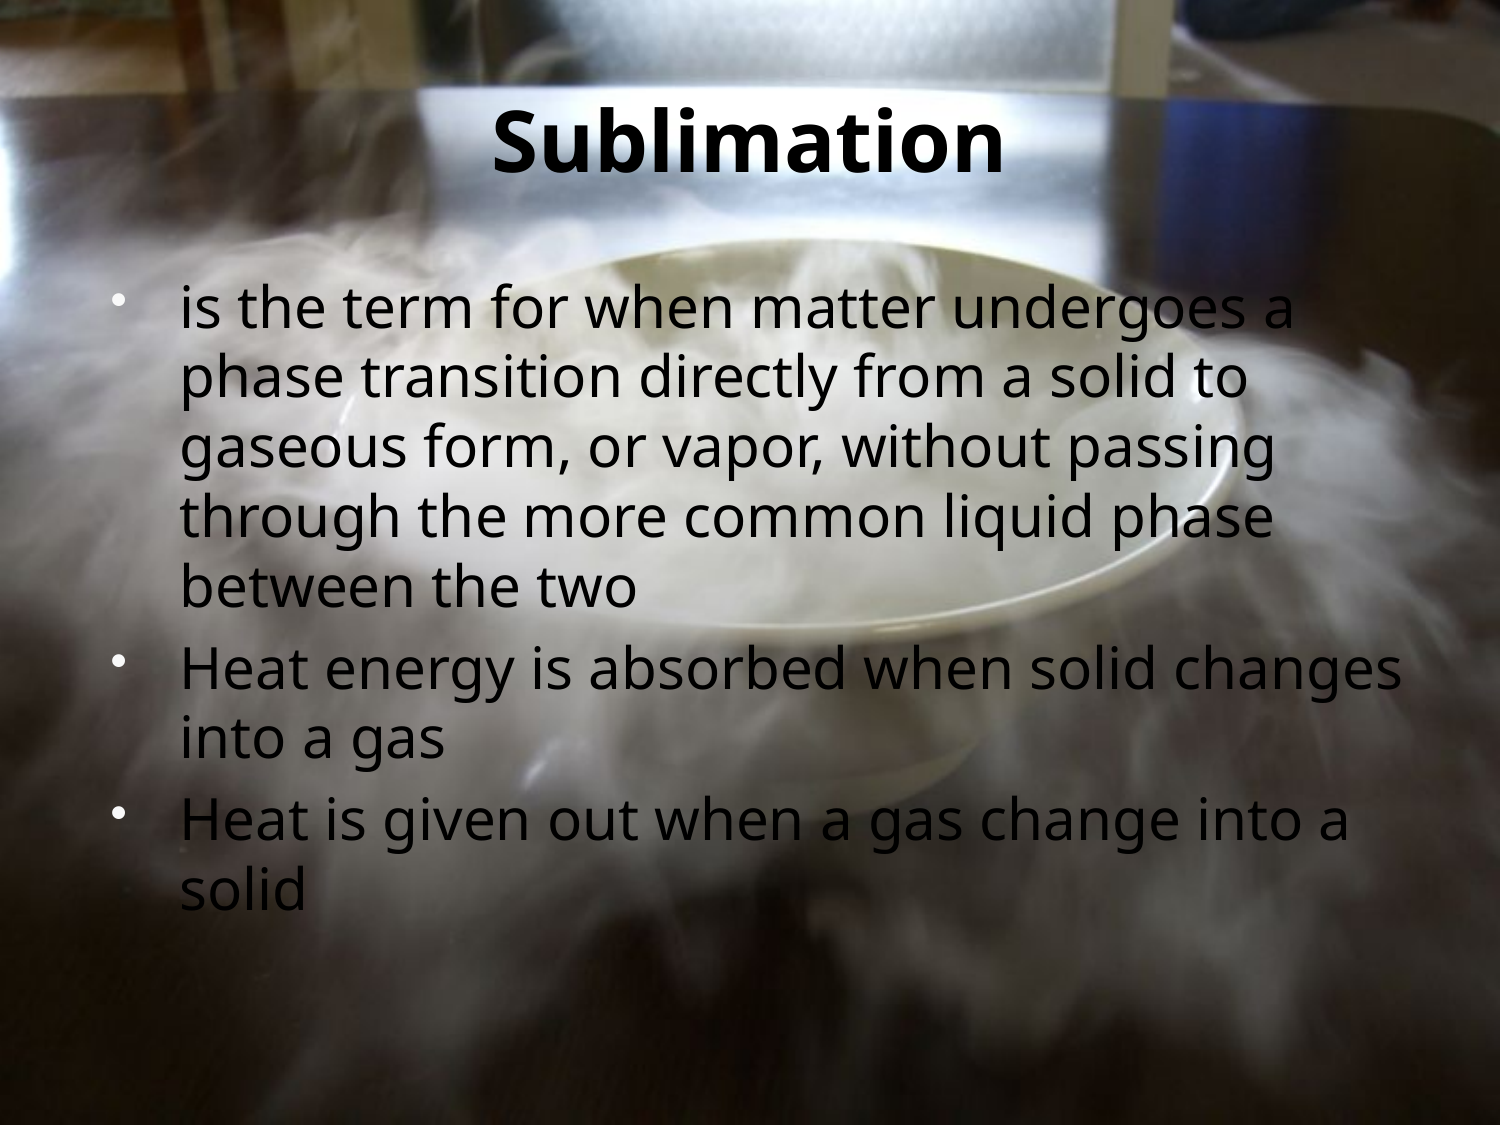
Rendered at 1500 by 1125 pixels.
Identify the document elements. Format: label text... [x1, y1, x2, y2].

title Sublimation [75, 45, 1425, 233]
picture [0, 0, 1500, 1125]
list is the term for when matter undergoes a phase transition directly from a solid to gaseous form, or vapor, without passing through the more common liquid phase between the two Heat energy is absorbed when solid changes into a gas Heat is given out when a gas change into a solid [75, 262, 1425, 1035]
